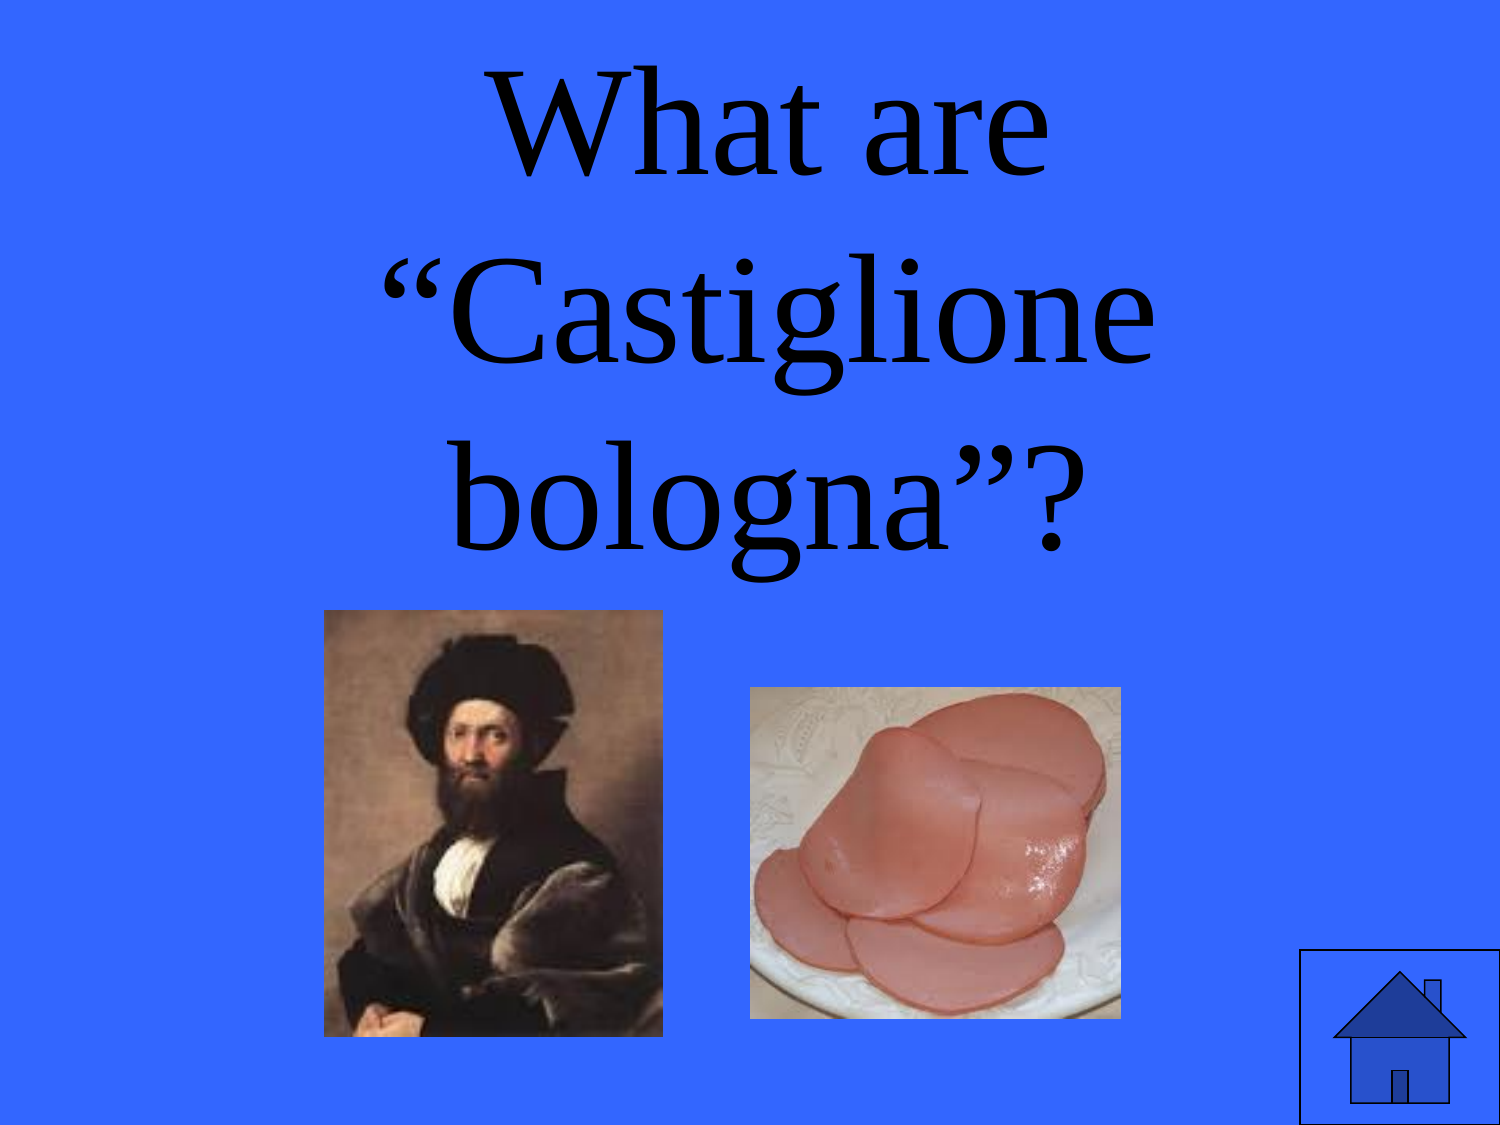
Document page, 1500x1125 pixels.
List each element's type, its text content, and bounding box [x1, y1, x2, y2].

title What are “Castiglione bologna”? [99, 62, 1438, 538]
text_box [1299, 950, 1500, 1125]
picture [749, 687, 1121, 1019]
picture [324, 610, 663, 1037]
